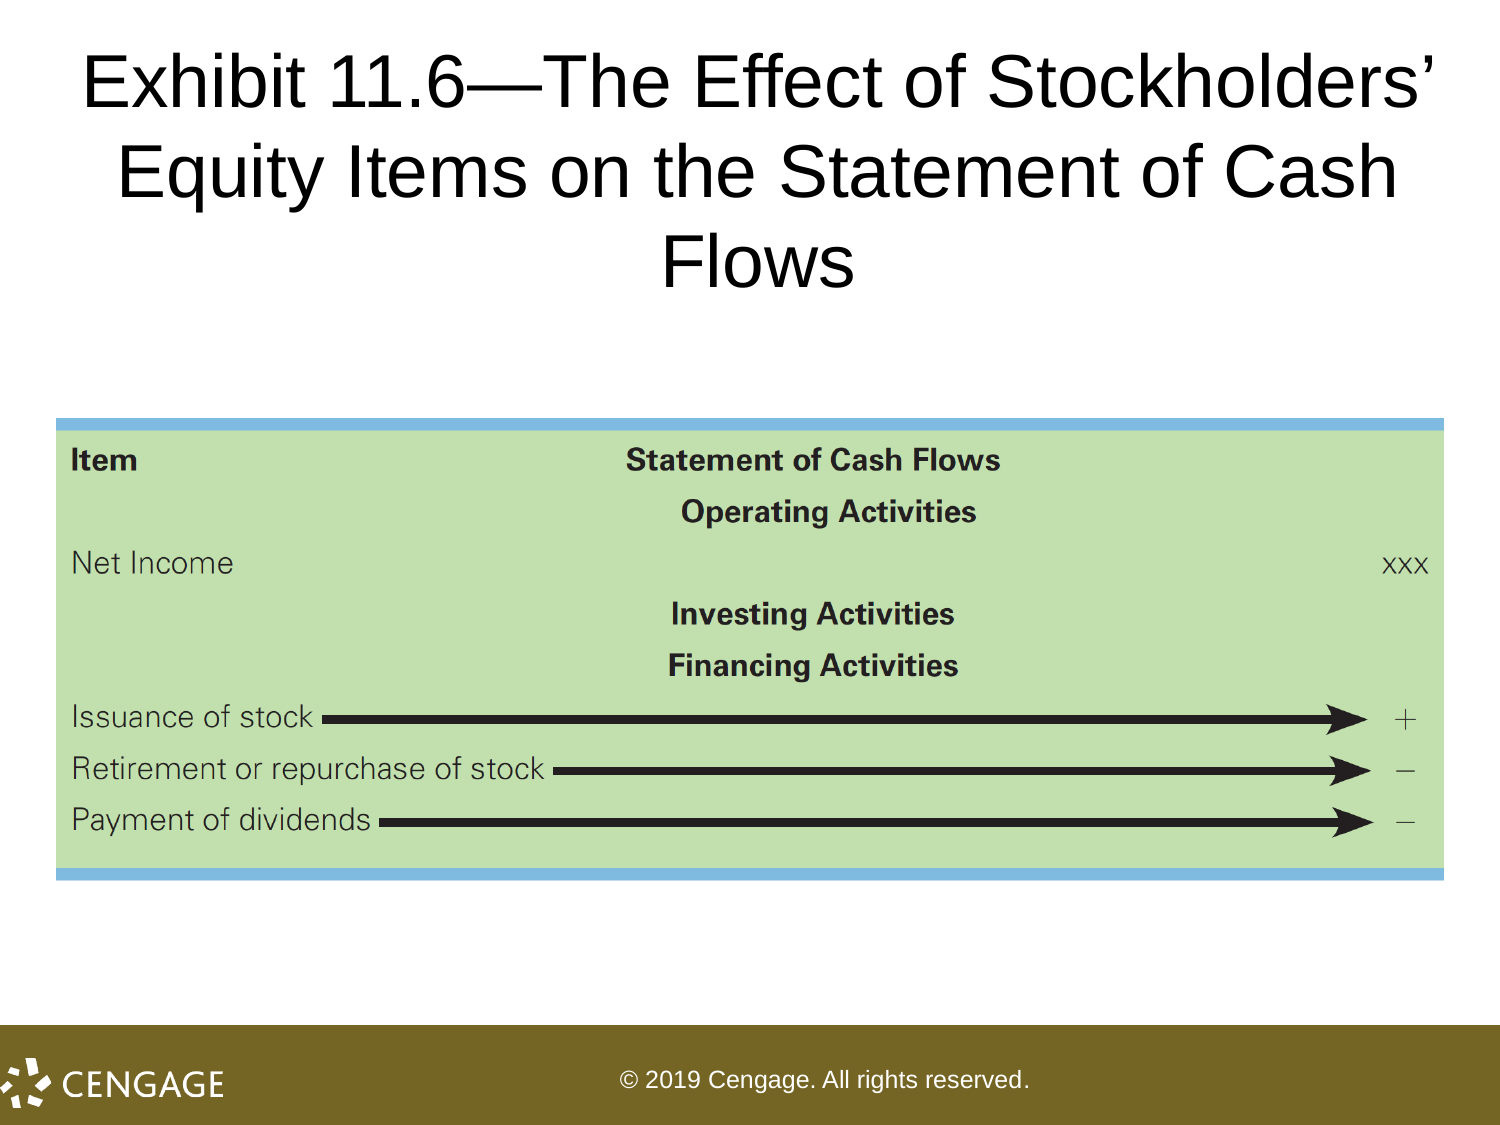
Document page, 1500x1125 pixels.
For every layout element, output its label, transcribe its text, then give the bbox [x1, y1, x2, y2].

picture [0, 1058, 223, 1108]
title Exhibit 11.6—The Effect of Stockholders’ Equity Items on the Statement of Cash Flows [54, 19, 1462, 317]
picture [56, 411, 1444, 888]
